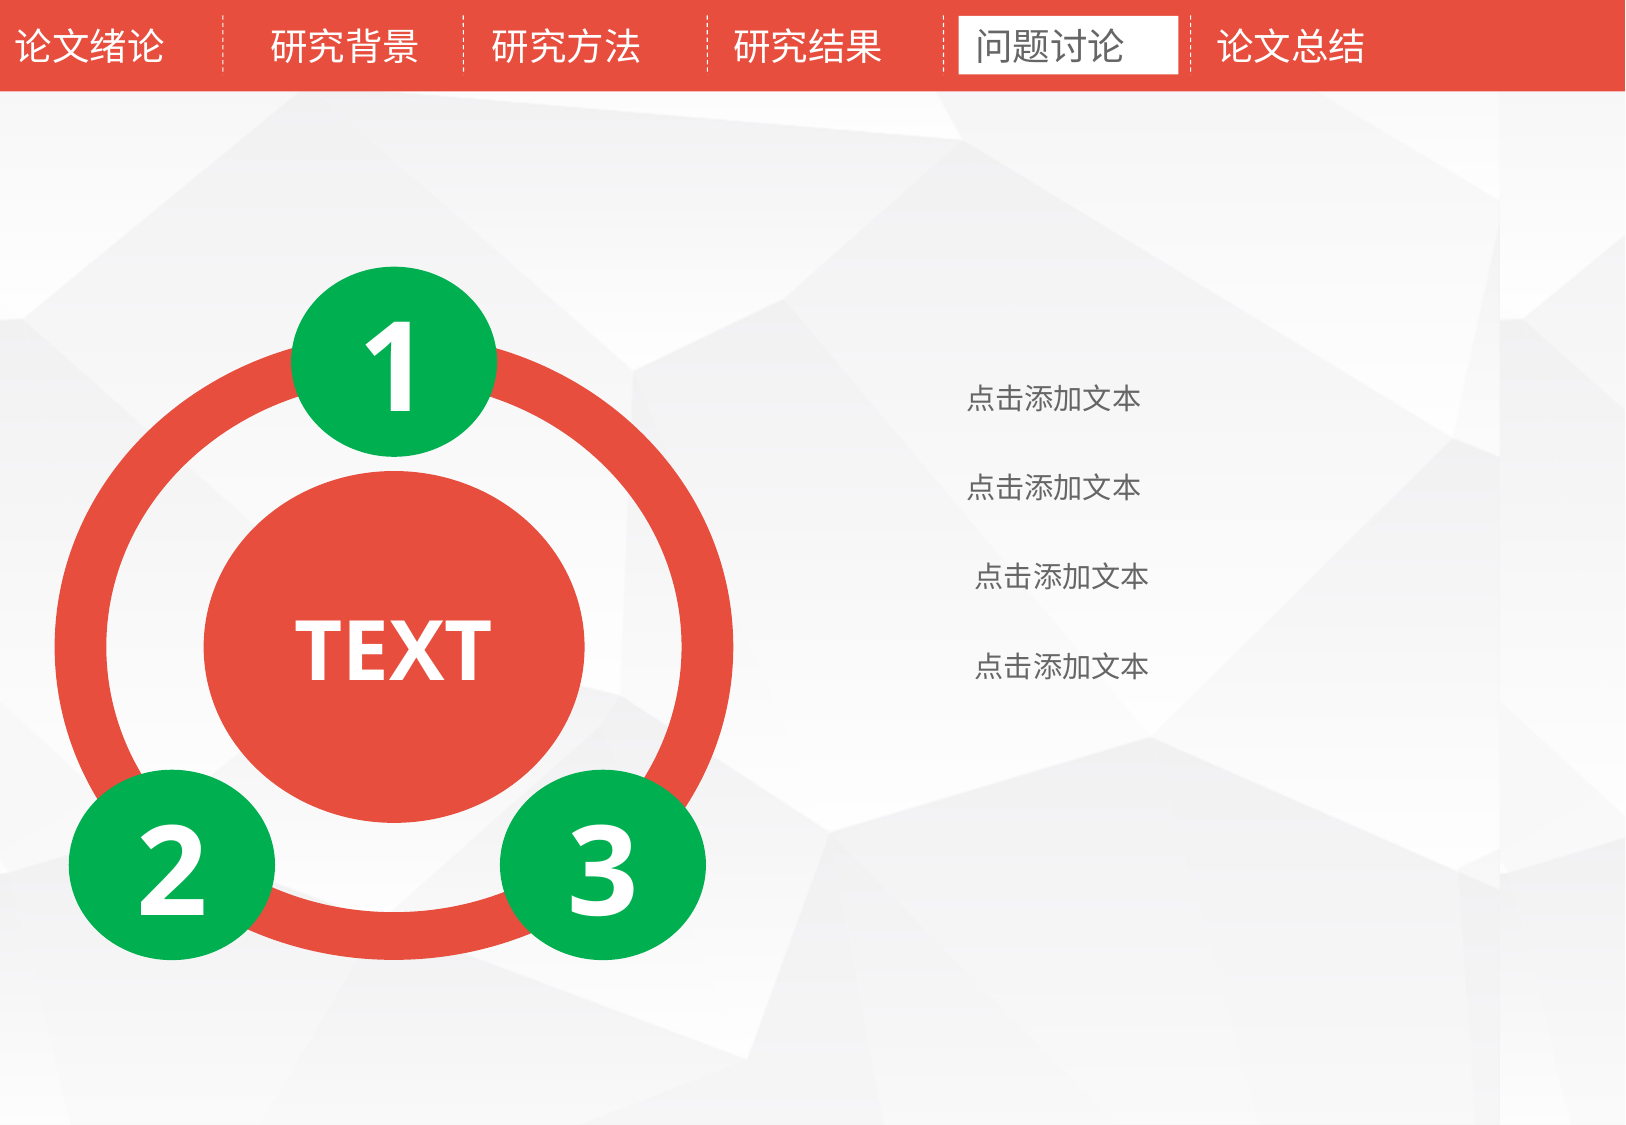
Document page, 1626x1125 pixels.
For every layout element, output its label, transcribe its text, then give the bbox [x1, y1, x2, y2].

text_box 问题讨论 [960, 15, 1191, 76]
text_box 论文总结 [1201, 15, 1432, 76]
text_box [54, 348, 298, 799]
text_box [249, 887, 530, 960]
text_box 研究方法 [477, 15, 708, 76]
text_box 3 [499, 769, 706, 961]
text_box [491, 348, 734, 807]
picture [0, 0, 1626, 1125]
text_box 2 [68, 769, 276, 961]
text_box [0, 0, 1625, 92]
text_box 点击添加文本 [951, 372, 1178, 423]
text_box 论文绪论 [0, 15, 228, 76]
text_box TEXT [203, 471, 585, 823]
text_box 研究结果 [718, 15, 949, 76]
text_box 点击添加文本 [951, 462, 1178, 512]
text_box 研究背景 [232, 15, 458, 76]
text_box 点击添加文本 [960, 550, 1187, 601]
text_box 1 [291, 266, 498, 457]
text_box 点击添加文本 [960, 640, 1187, 691]
